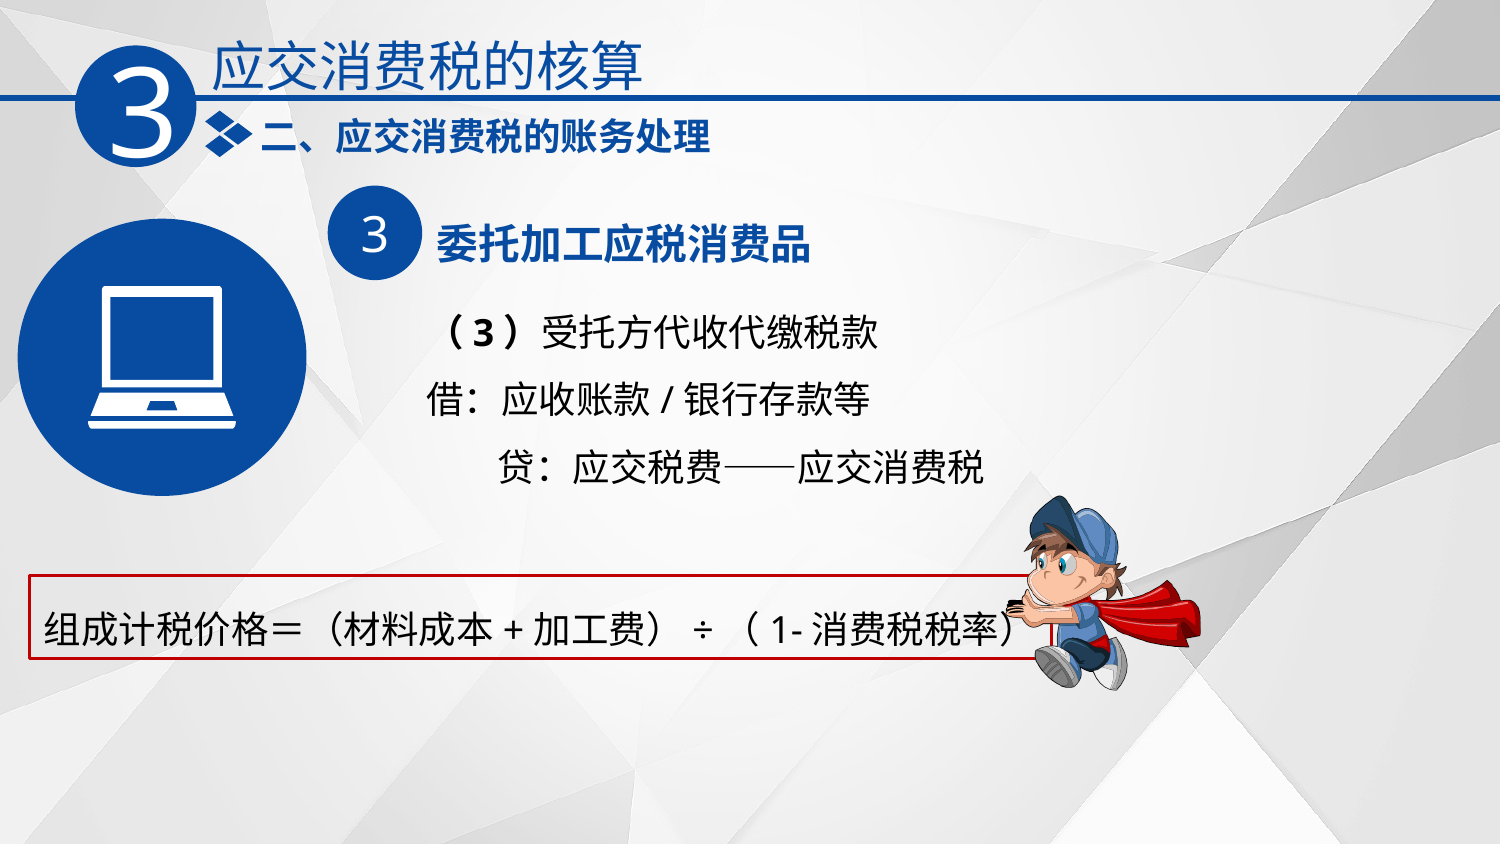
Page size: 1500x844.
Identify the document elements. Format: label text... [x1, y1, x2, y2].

text_box 二、应交消费税的账务处理 [248, 107, 1396, 164]
text_box [205, 110, 235, 133]
text_box 3 [84, 107, 203, 171]
text_box [75, 107, 84, 138]
text_box [223, 122, 248, 145]
text_box 3 [327, 185, 422, 281]
text_box （3）受托方代收代缴税款 借：应收账款‌/银行存款‌等 贷：应交税费——应交消费税‌ [411, 279, 1459, 564]
picture [0, 0, 1500, 95]
text_box [205, 135, 235, 158]
text_box [75, 74, 84, 97]
text_box 应交消费税的核算 [198, 37, 697, 92]
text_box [17, 218, 307, 497]
picture [0, 101, 1500, 844]
text_box 委托加工应税消费品 [422, 185, 1500, 276]
text_box 3 [84, 45, 203, 97]
text_box 组成计税价格＝（材料成本+加工费）÷（1-消费税税率） [29, 575, 999, 659]
